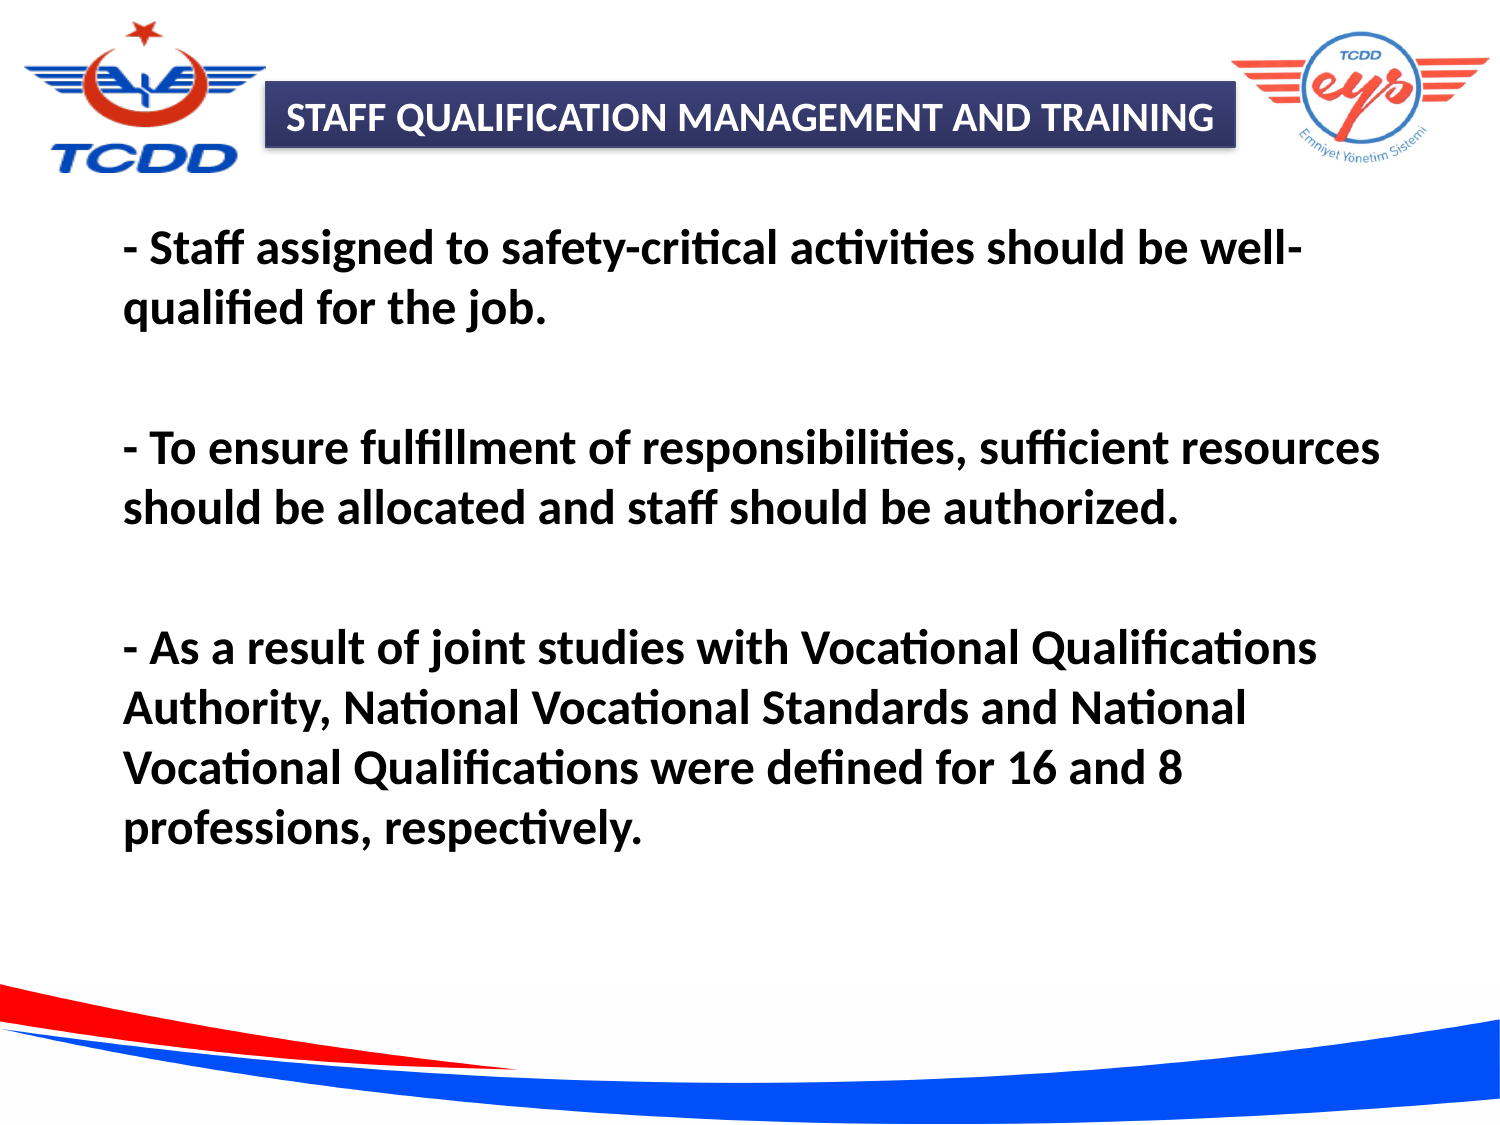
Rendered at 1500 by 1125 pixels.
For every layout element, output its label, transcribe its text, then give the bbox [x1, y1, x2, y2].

picture [1224, 0, 1500, 173]
text_box - Staff assigned to safety-critical activities should be well-qualified for the job. - To ensure fulfillment of responsibilities, sufficient resources should be allocated and staff should be authorized. - As a result of joint studies with Vocational Qualifications Authority, National Vocational Standards and National Vocational Qualifications were defined for 16 and 8 professions, respectively. [107, 137, 1455, 982]
picture [23, 20, 266, 173]
text_box STAFF QUALIFICATION MANAGEMENT AND TRAINING [269, 81, 1219, 137]
picture [0, 984, 1500, 1124]
